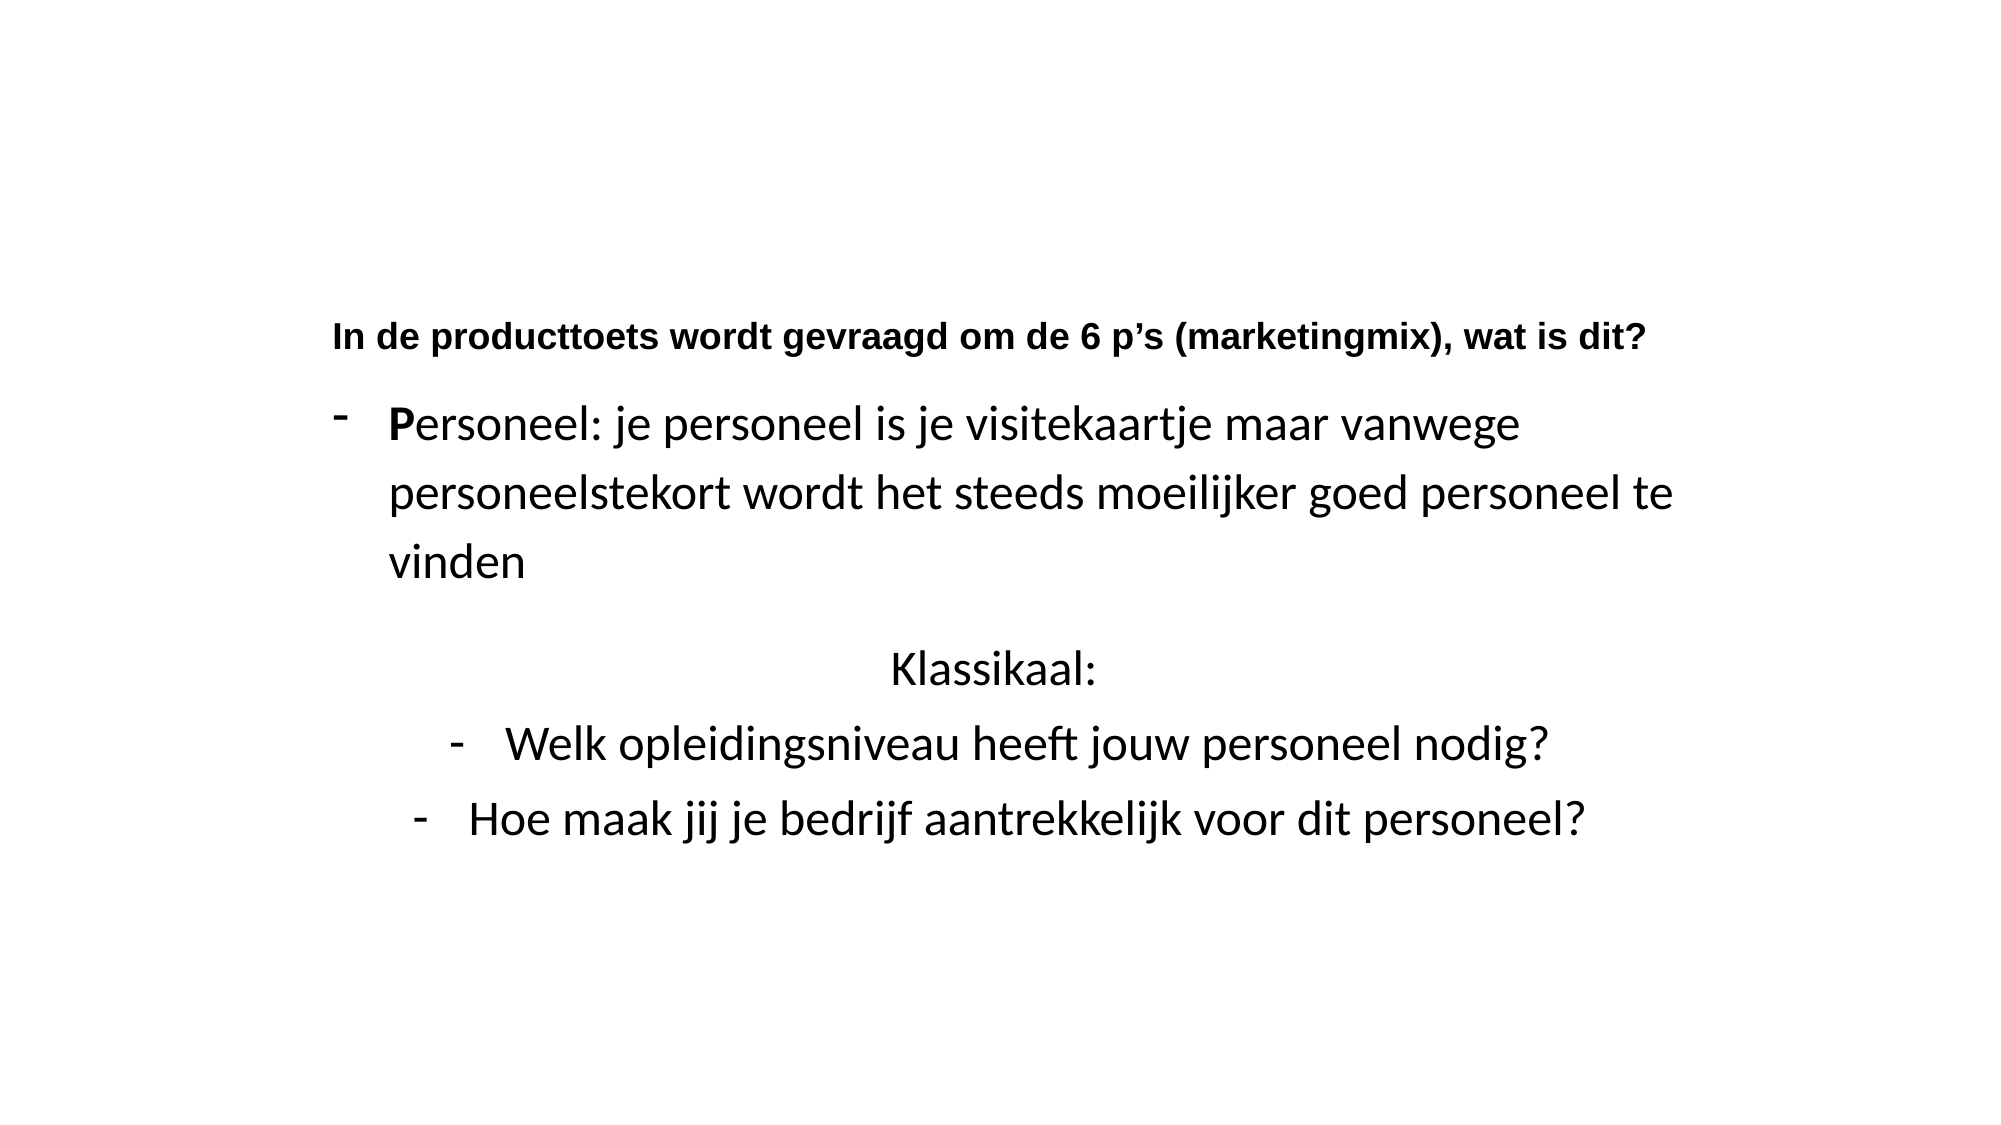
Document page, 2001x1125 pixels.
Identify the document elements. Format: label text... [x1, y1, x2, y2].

subtitle Klassikaal: Welk opleidingsniveau heeft jouw personeel nodig? Hoe maak jij je bedrijf aantrekkelijk voor dit personeel? [249, 635, 1750, 907]
text_box In de producttoets wordt gevraagd om de 6 p’s (marketingmix), wat is dit? Personeel: je personeel is je visitekaartje maar vanwege personeelstekort wordt het steeds moeilijker goed personeel te vinden [317, 297, 1750, 597]
